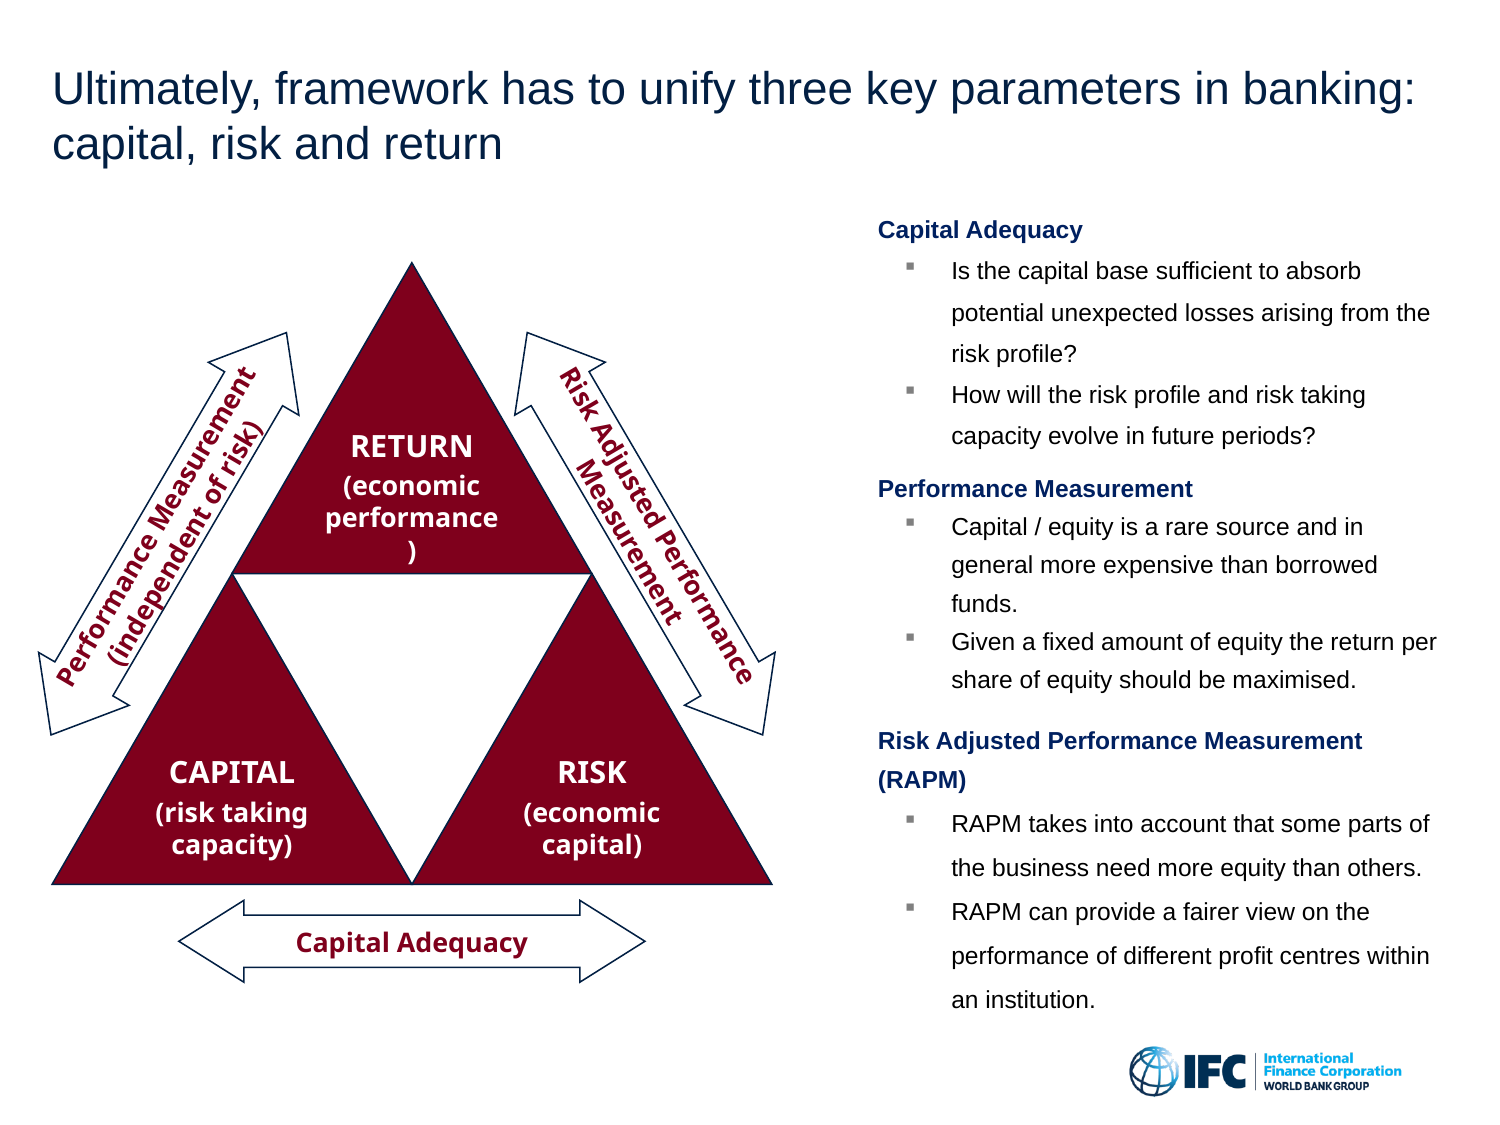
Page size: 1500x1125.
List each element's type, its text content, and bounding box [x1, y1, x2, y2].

list Capital Adequacy Is the capital base sufficient to absorb potential unexpected losses arising from the risk profile? How will the risk profile and risk taking capacity evolve in future periods? Performance Measurement Capital / equity is a rare source and in general more expensive than borrowed funds. Given a fixed amount of equity the return per share of equity should be maximised. Risk Adjusted Performance Measurement (RAPM) RAPM takes into account that some parts of the business need more equity than others. RAPM can provide a fairer view on the performance of different profit centres within an institution. [877, 213, 1442, 1029]
text_box Performance Measurement (independent of risk) [38, 332, 299, 735]
title Ultimately, framework has to unify three key parameters in banking: capital, risk and return [51, 0, 1437, 169]
text_box CAPITAL (risk taking capacity) [52, 574, 412, 885]
text_box Capital Adequacy [178, 900, 645, 983]
picture [1124, 1041, 1447, 1100]
text_box RETURN (economic performance) [231, 262, 592, 574]
text_box Risk Adjusted Performance Measurement [514, 332, 776, 735]
text_box RISK (economic capital) [411, 573, 772, 885]
